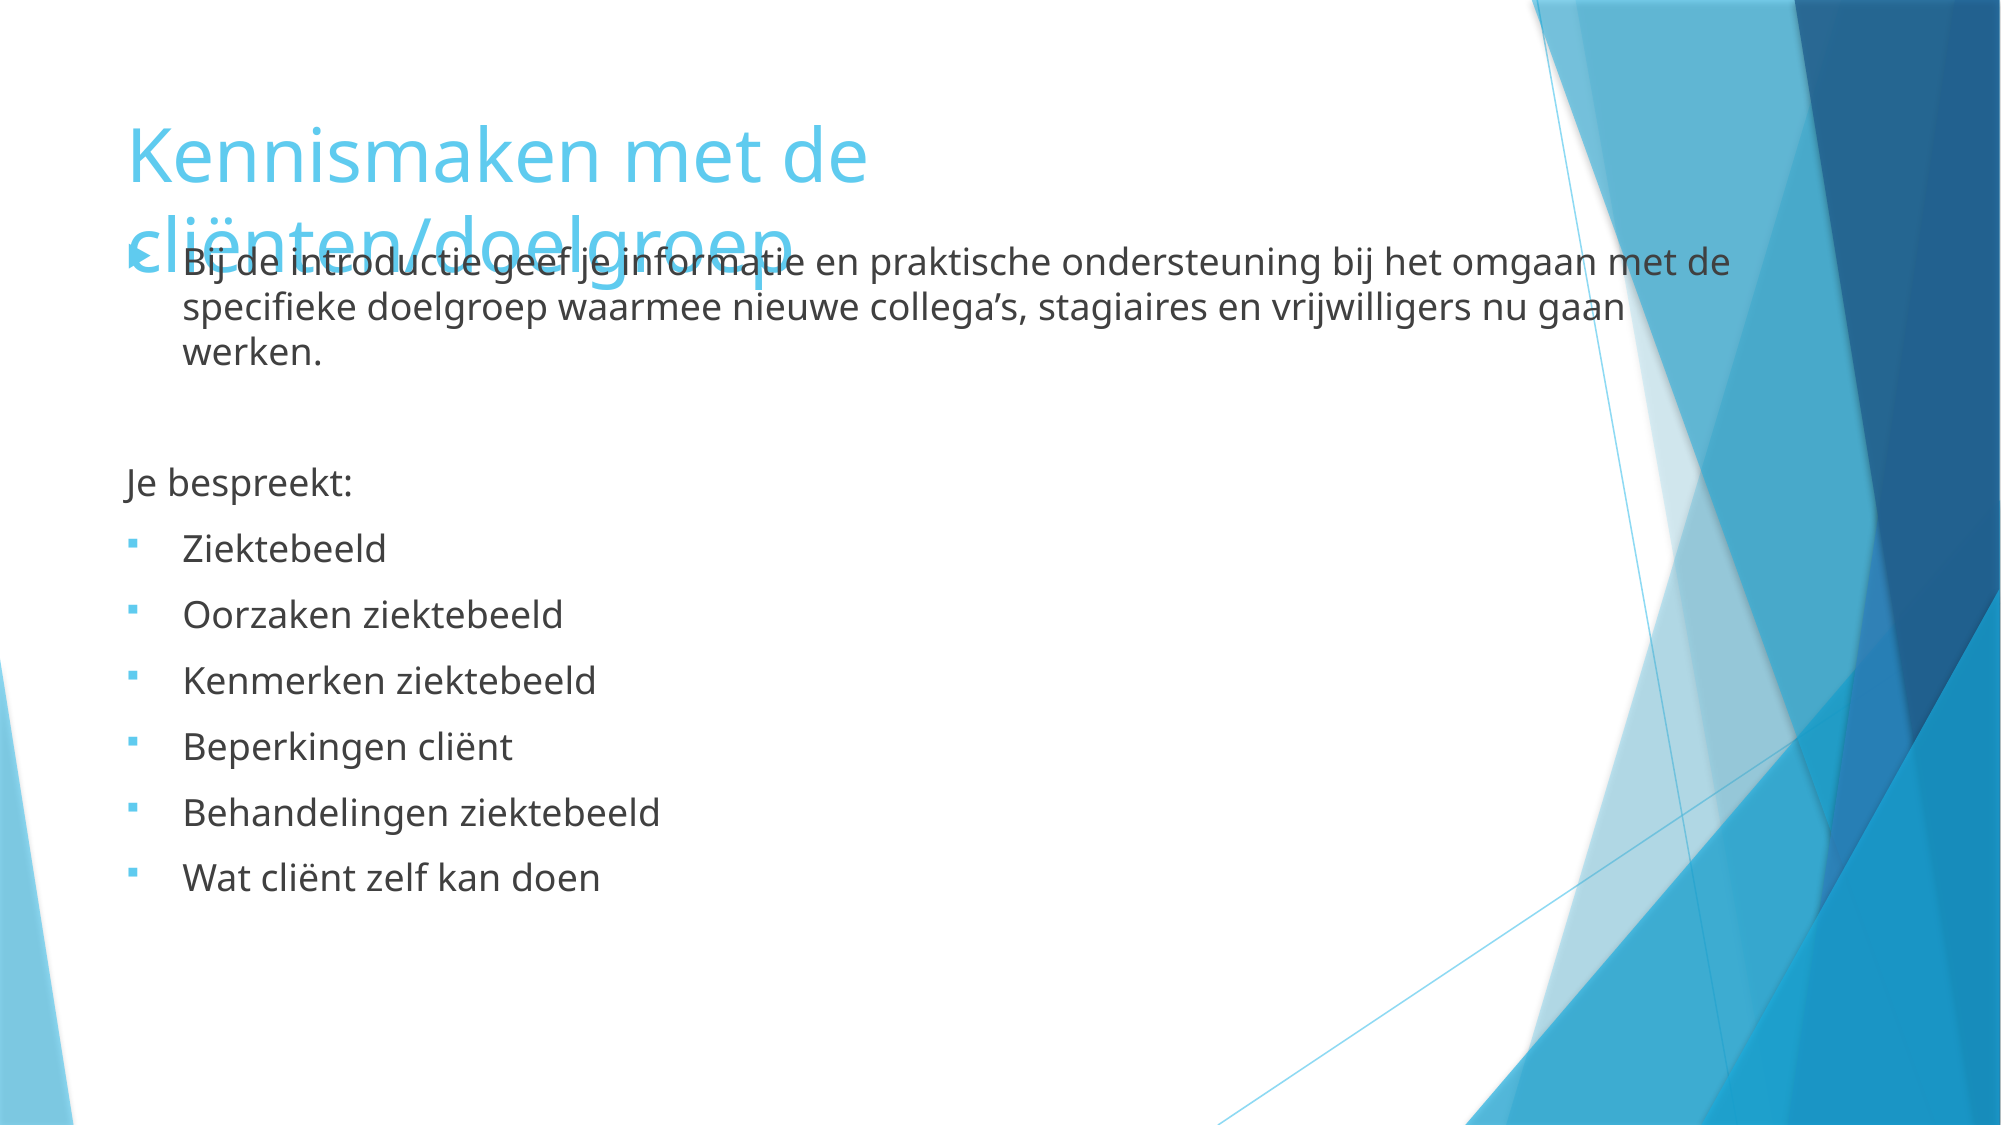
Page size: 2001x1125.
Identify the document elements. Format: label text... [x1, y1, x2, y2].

title Kennismaken met de cliënten/doelgroep [111, 99, 1522, 230]
list Bij de introductie geef je informatie en praktische ondersteuning bij het omgaan met de specifieke doelgroep waarmee nieuwe collega’s, stagiaires en vrijwilligers nu gaan werken. Je bespreekt: Ziektebeeld Oorzaken ziektebeeld Kenmerken ziektebeeld Beperkingen cliënt Behandelingen ziektebeeld Wat cliënt zelf kan doen [111, 230, 1762, 1125]
